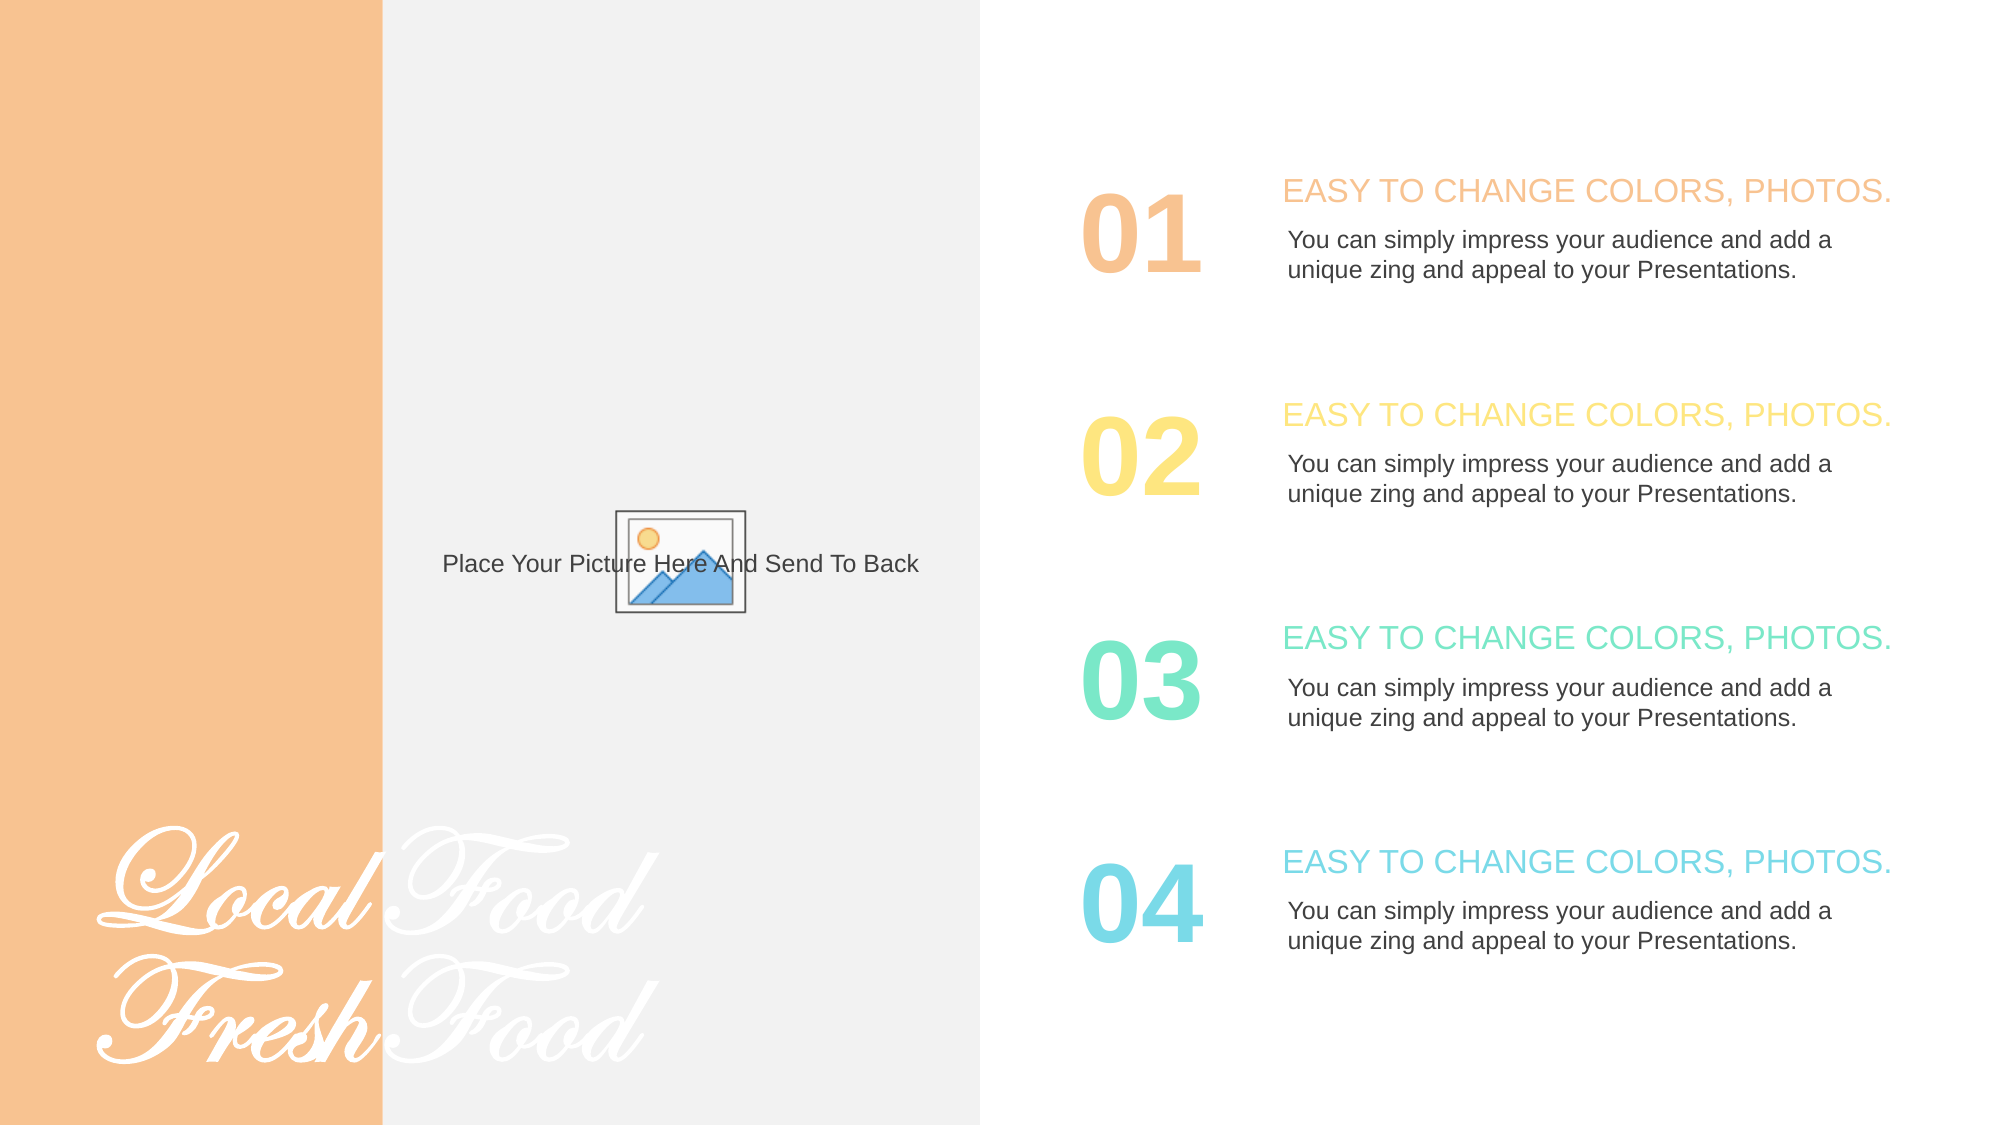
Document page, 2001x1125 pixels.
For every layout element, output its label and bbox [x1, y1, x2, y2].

text_box [96, 953, 660, 1065]
text_box [1053, 151, 1913, 974]
picture [382, 0, 980, 1125]
text_box [96, 825, 660, 936]
